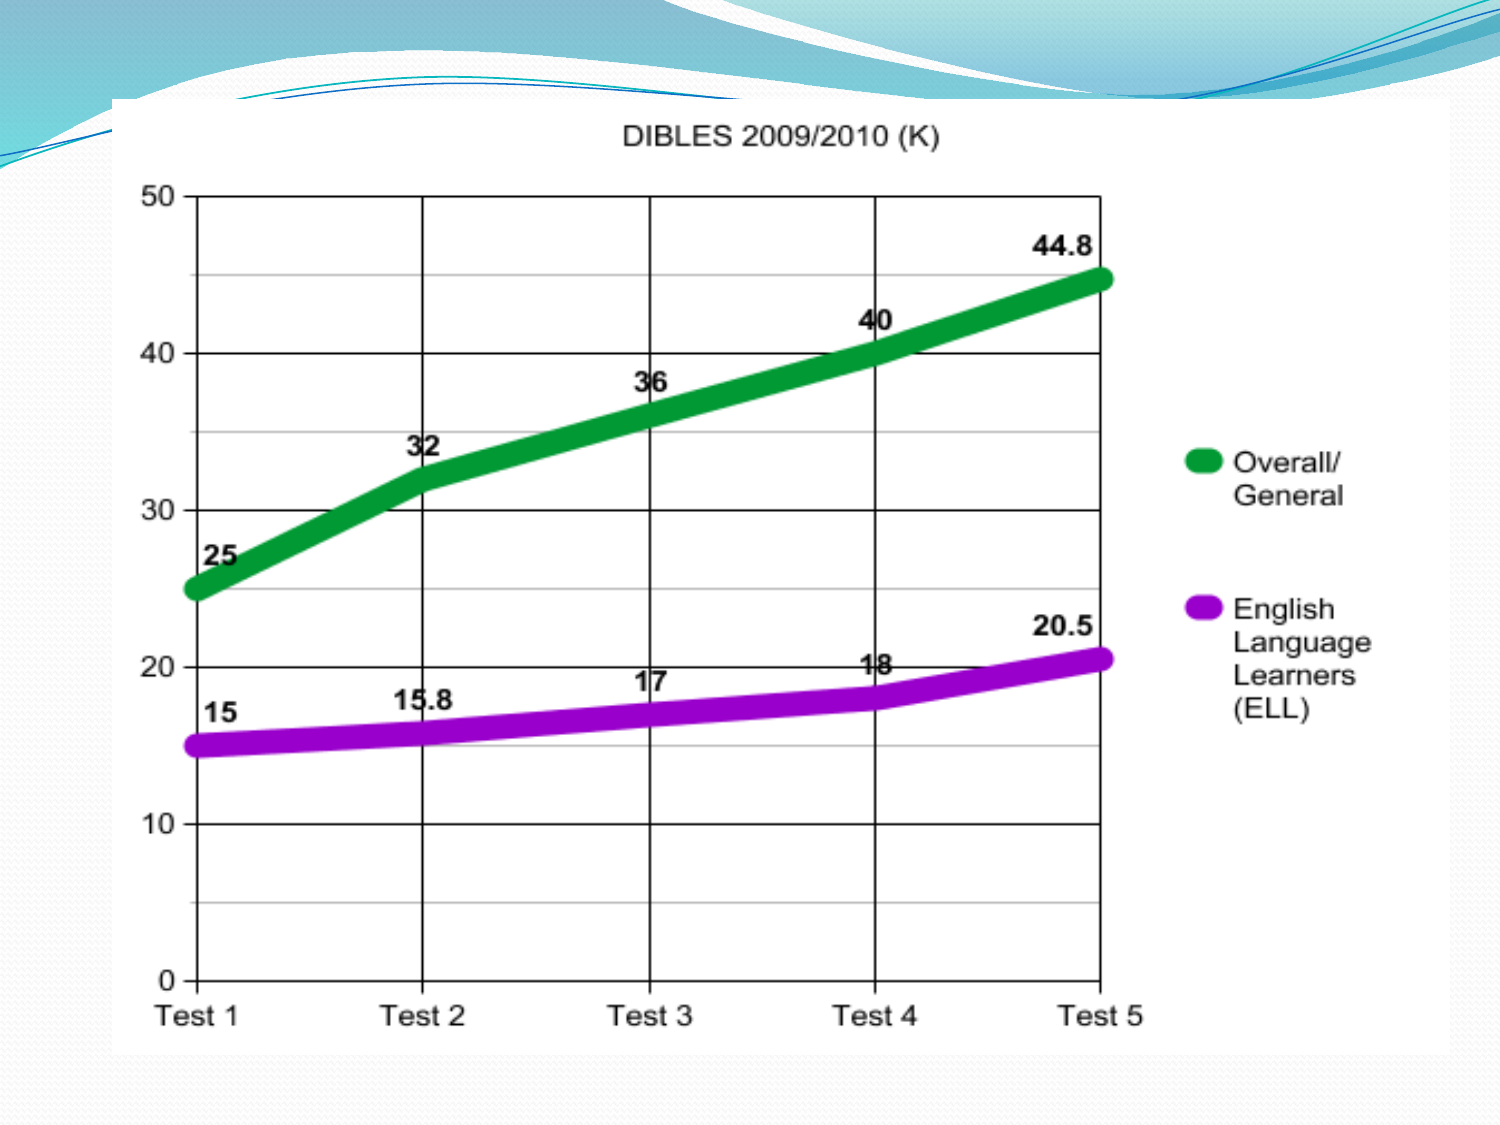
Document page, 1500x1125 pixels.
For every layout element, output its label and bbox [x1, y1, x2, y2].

picture [112, 99, 1451, 1055]
